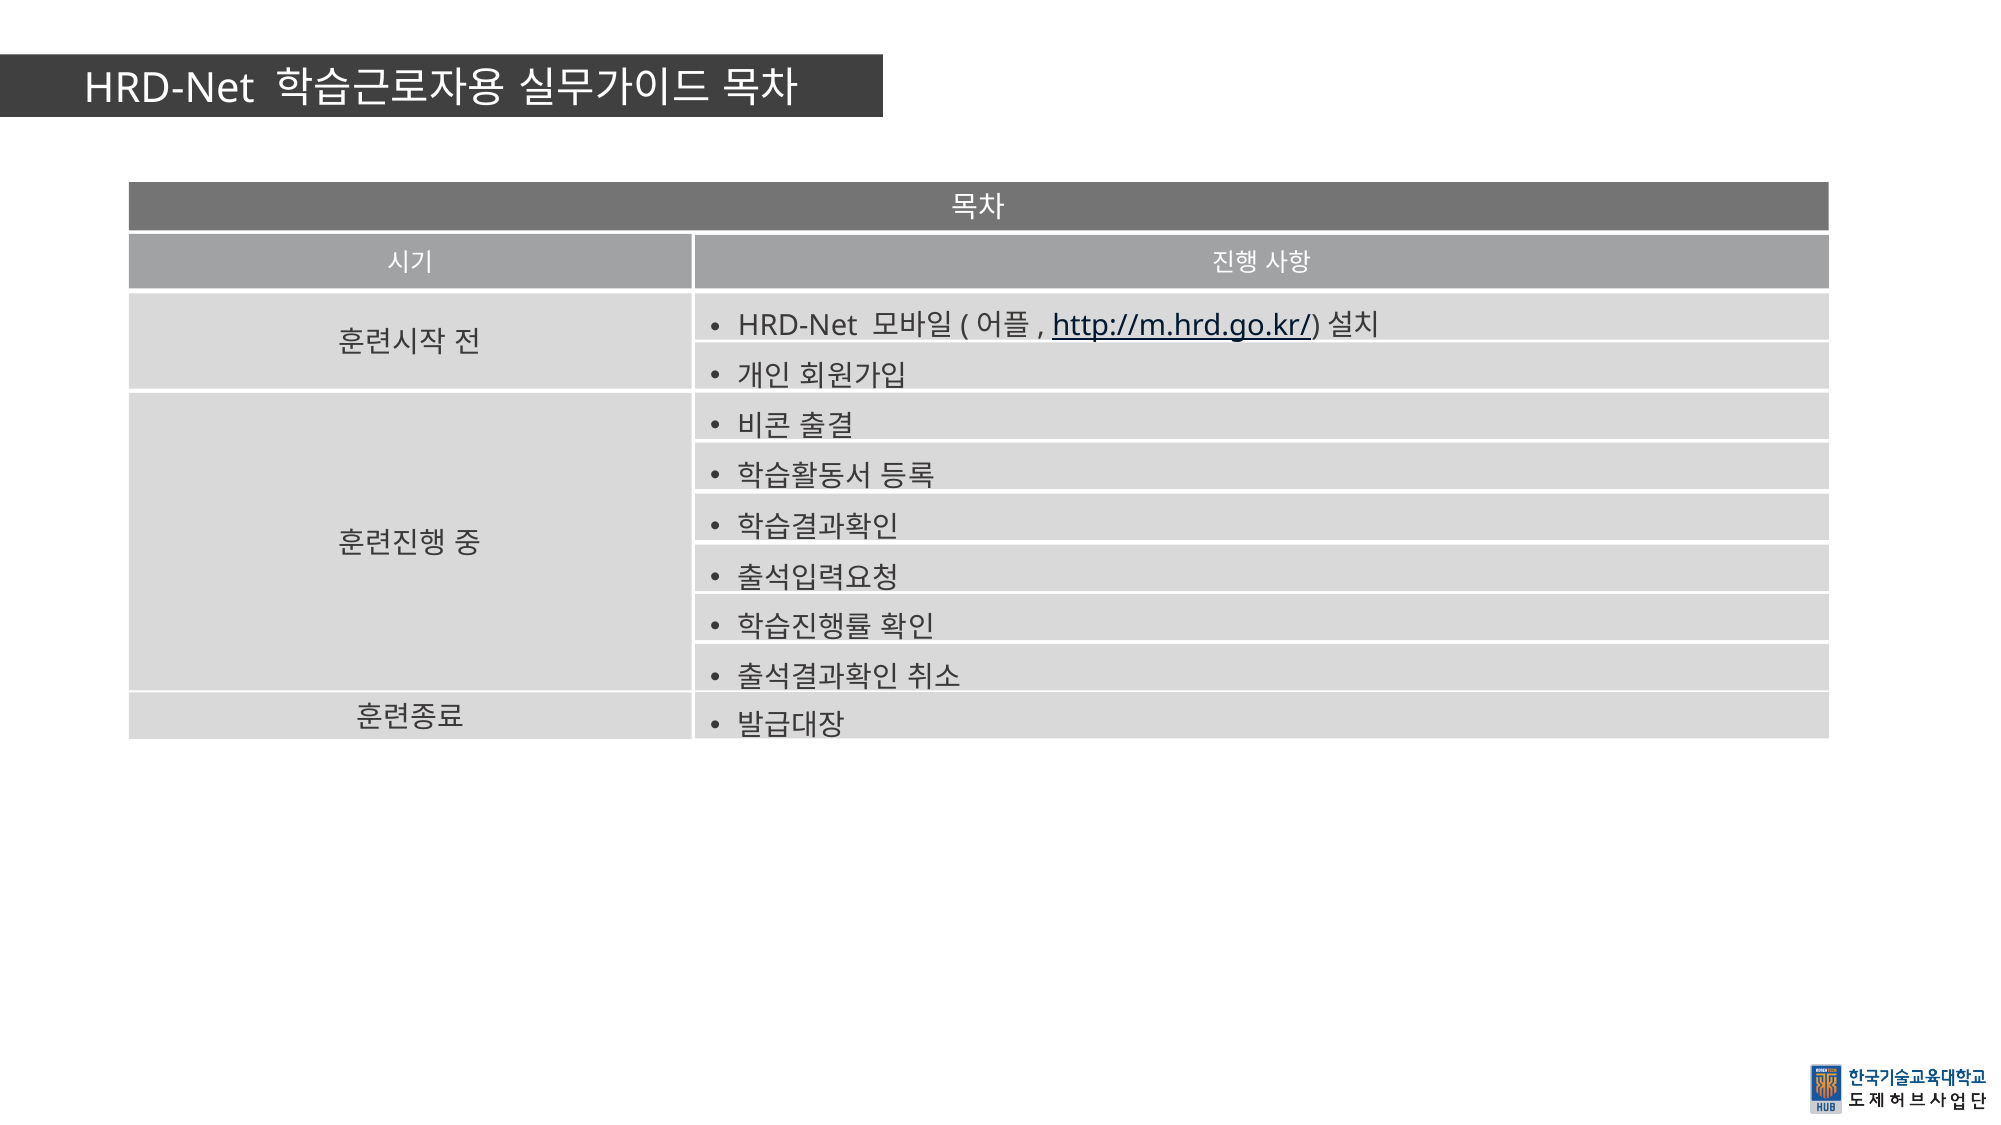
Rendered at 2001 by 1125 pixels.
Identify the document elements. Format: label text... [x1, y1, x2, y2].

text_box 출석입력요청 [694, 544, 1830, 592]
text_box 출석결과확인 취소 [694, 643, 1830, 691]
text_box 훈련시작 전 [128, 292, 693, 390]
text_box 진행 사항 [694, 234, 1830, 289]
text_box 학습진행률 확인 [694, 593, 1830, 641]
text_box 학습결과확인 [694, 493, 1830, 541]
text_box 개인 회원가입 [694, 341, 1830, 390]
picture [1810, 1064, 1986, 1114]
text_box 비콘 출결 [694, 392, 1830, 440]
text_box 목차 [128, 181, 1830, 231]
text_box 발급대장 [694, 691, 1830, 740]
text_box 학습활동서 등록 [694, 442, 1830, 490]
text_box HRD-Net 모바일(어플, http://m.hrd.go.kr/)설치 [694, 292, 1830, 341]
text_box HRD-Net 학습근로자용 실무가이드 목차 [0, 53, 884, 118]
text_box 훈련진행 중 [128, 392, 693, 691]
text_box 시기 [128, 233, 693, 289]
text_box 훈련종료 [128, 691, 693, 740]
